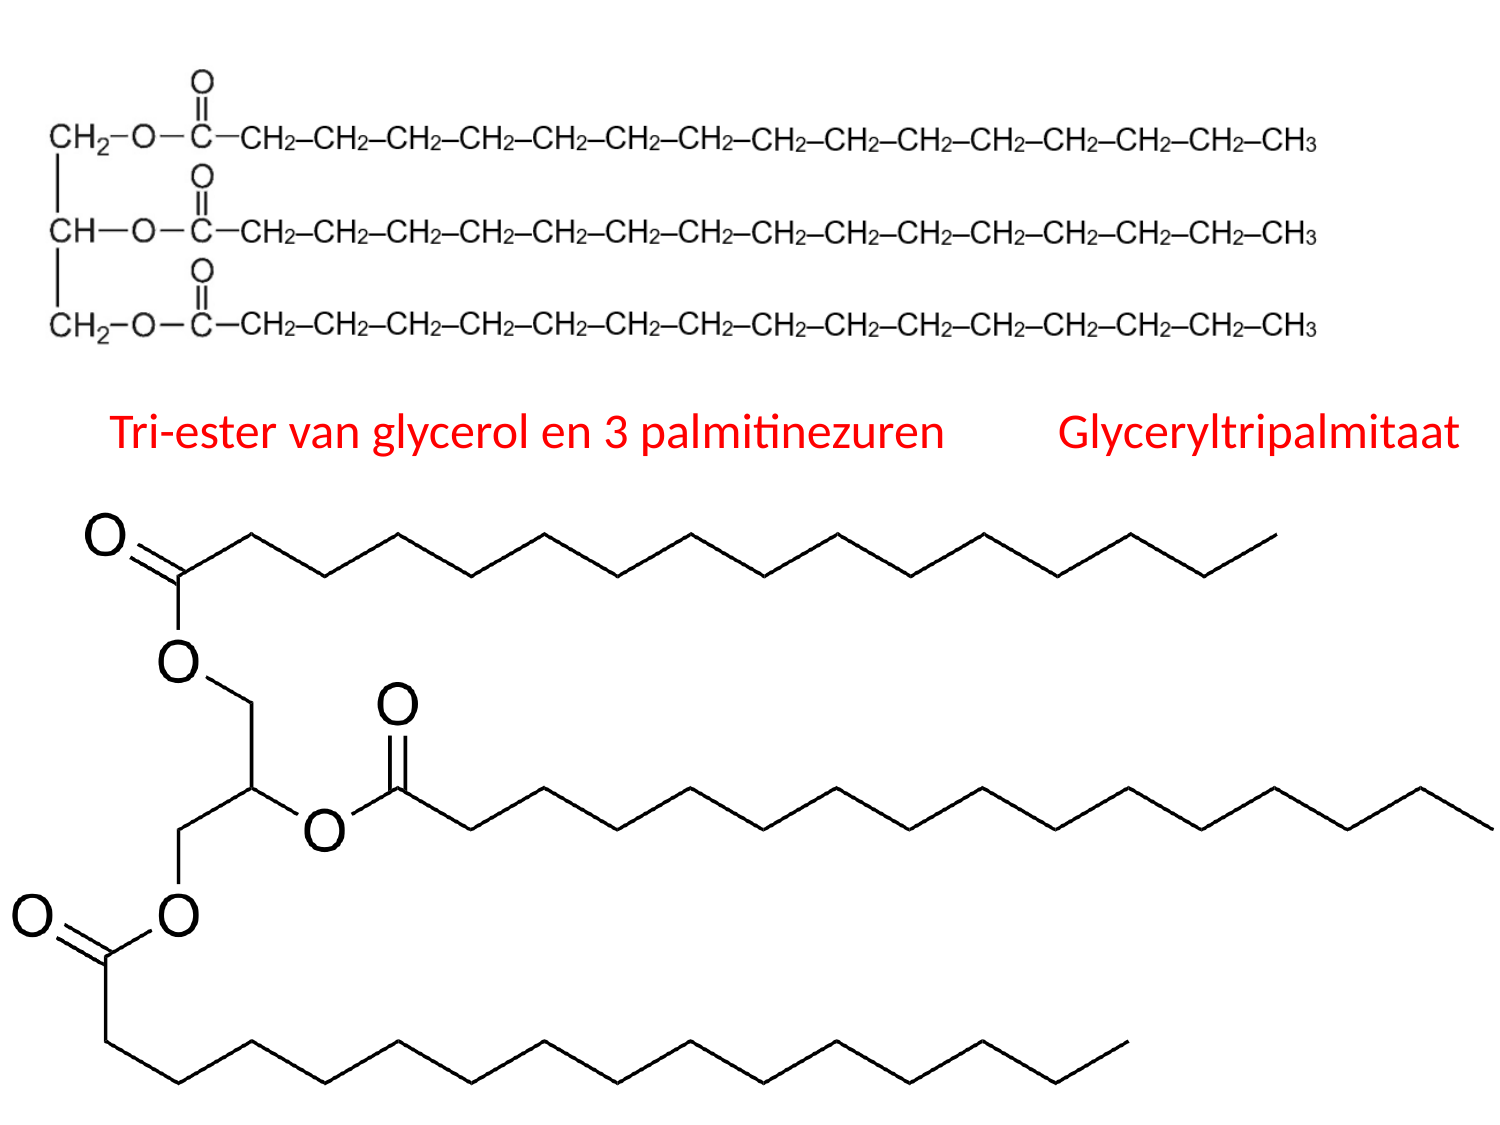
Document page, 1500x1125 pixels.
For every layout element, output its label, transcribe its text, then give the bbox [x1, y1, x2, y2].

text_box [43, 23, 1337, 392]
text_box Tri-ester van glycerol en 3 palmitinezuren Glyceryltripalmitaat [94, 391, 1476, 467]
picture [0, 495, 1500, 1095]
